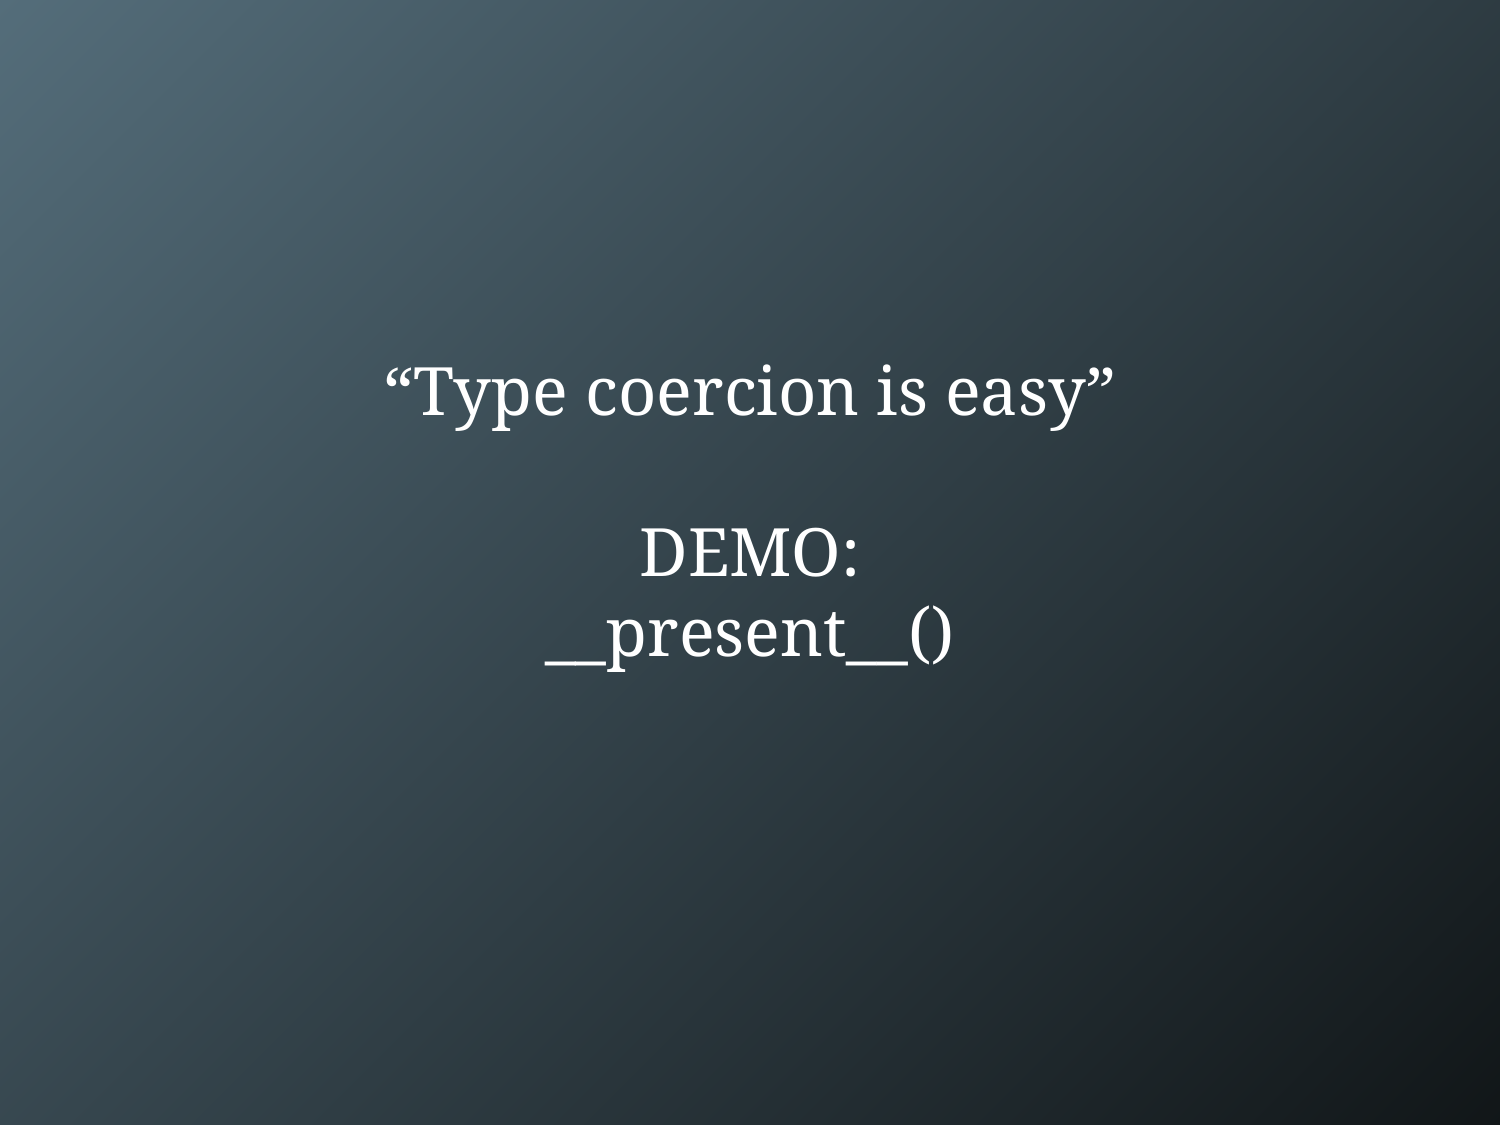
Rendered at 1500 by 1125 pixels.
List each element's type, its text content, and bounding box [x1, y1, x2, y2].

title “Type coercion is easy” DEMO: __present__() [112, 326, 1388, 693]
